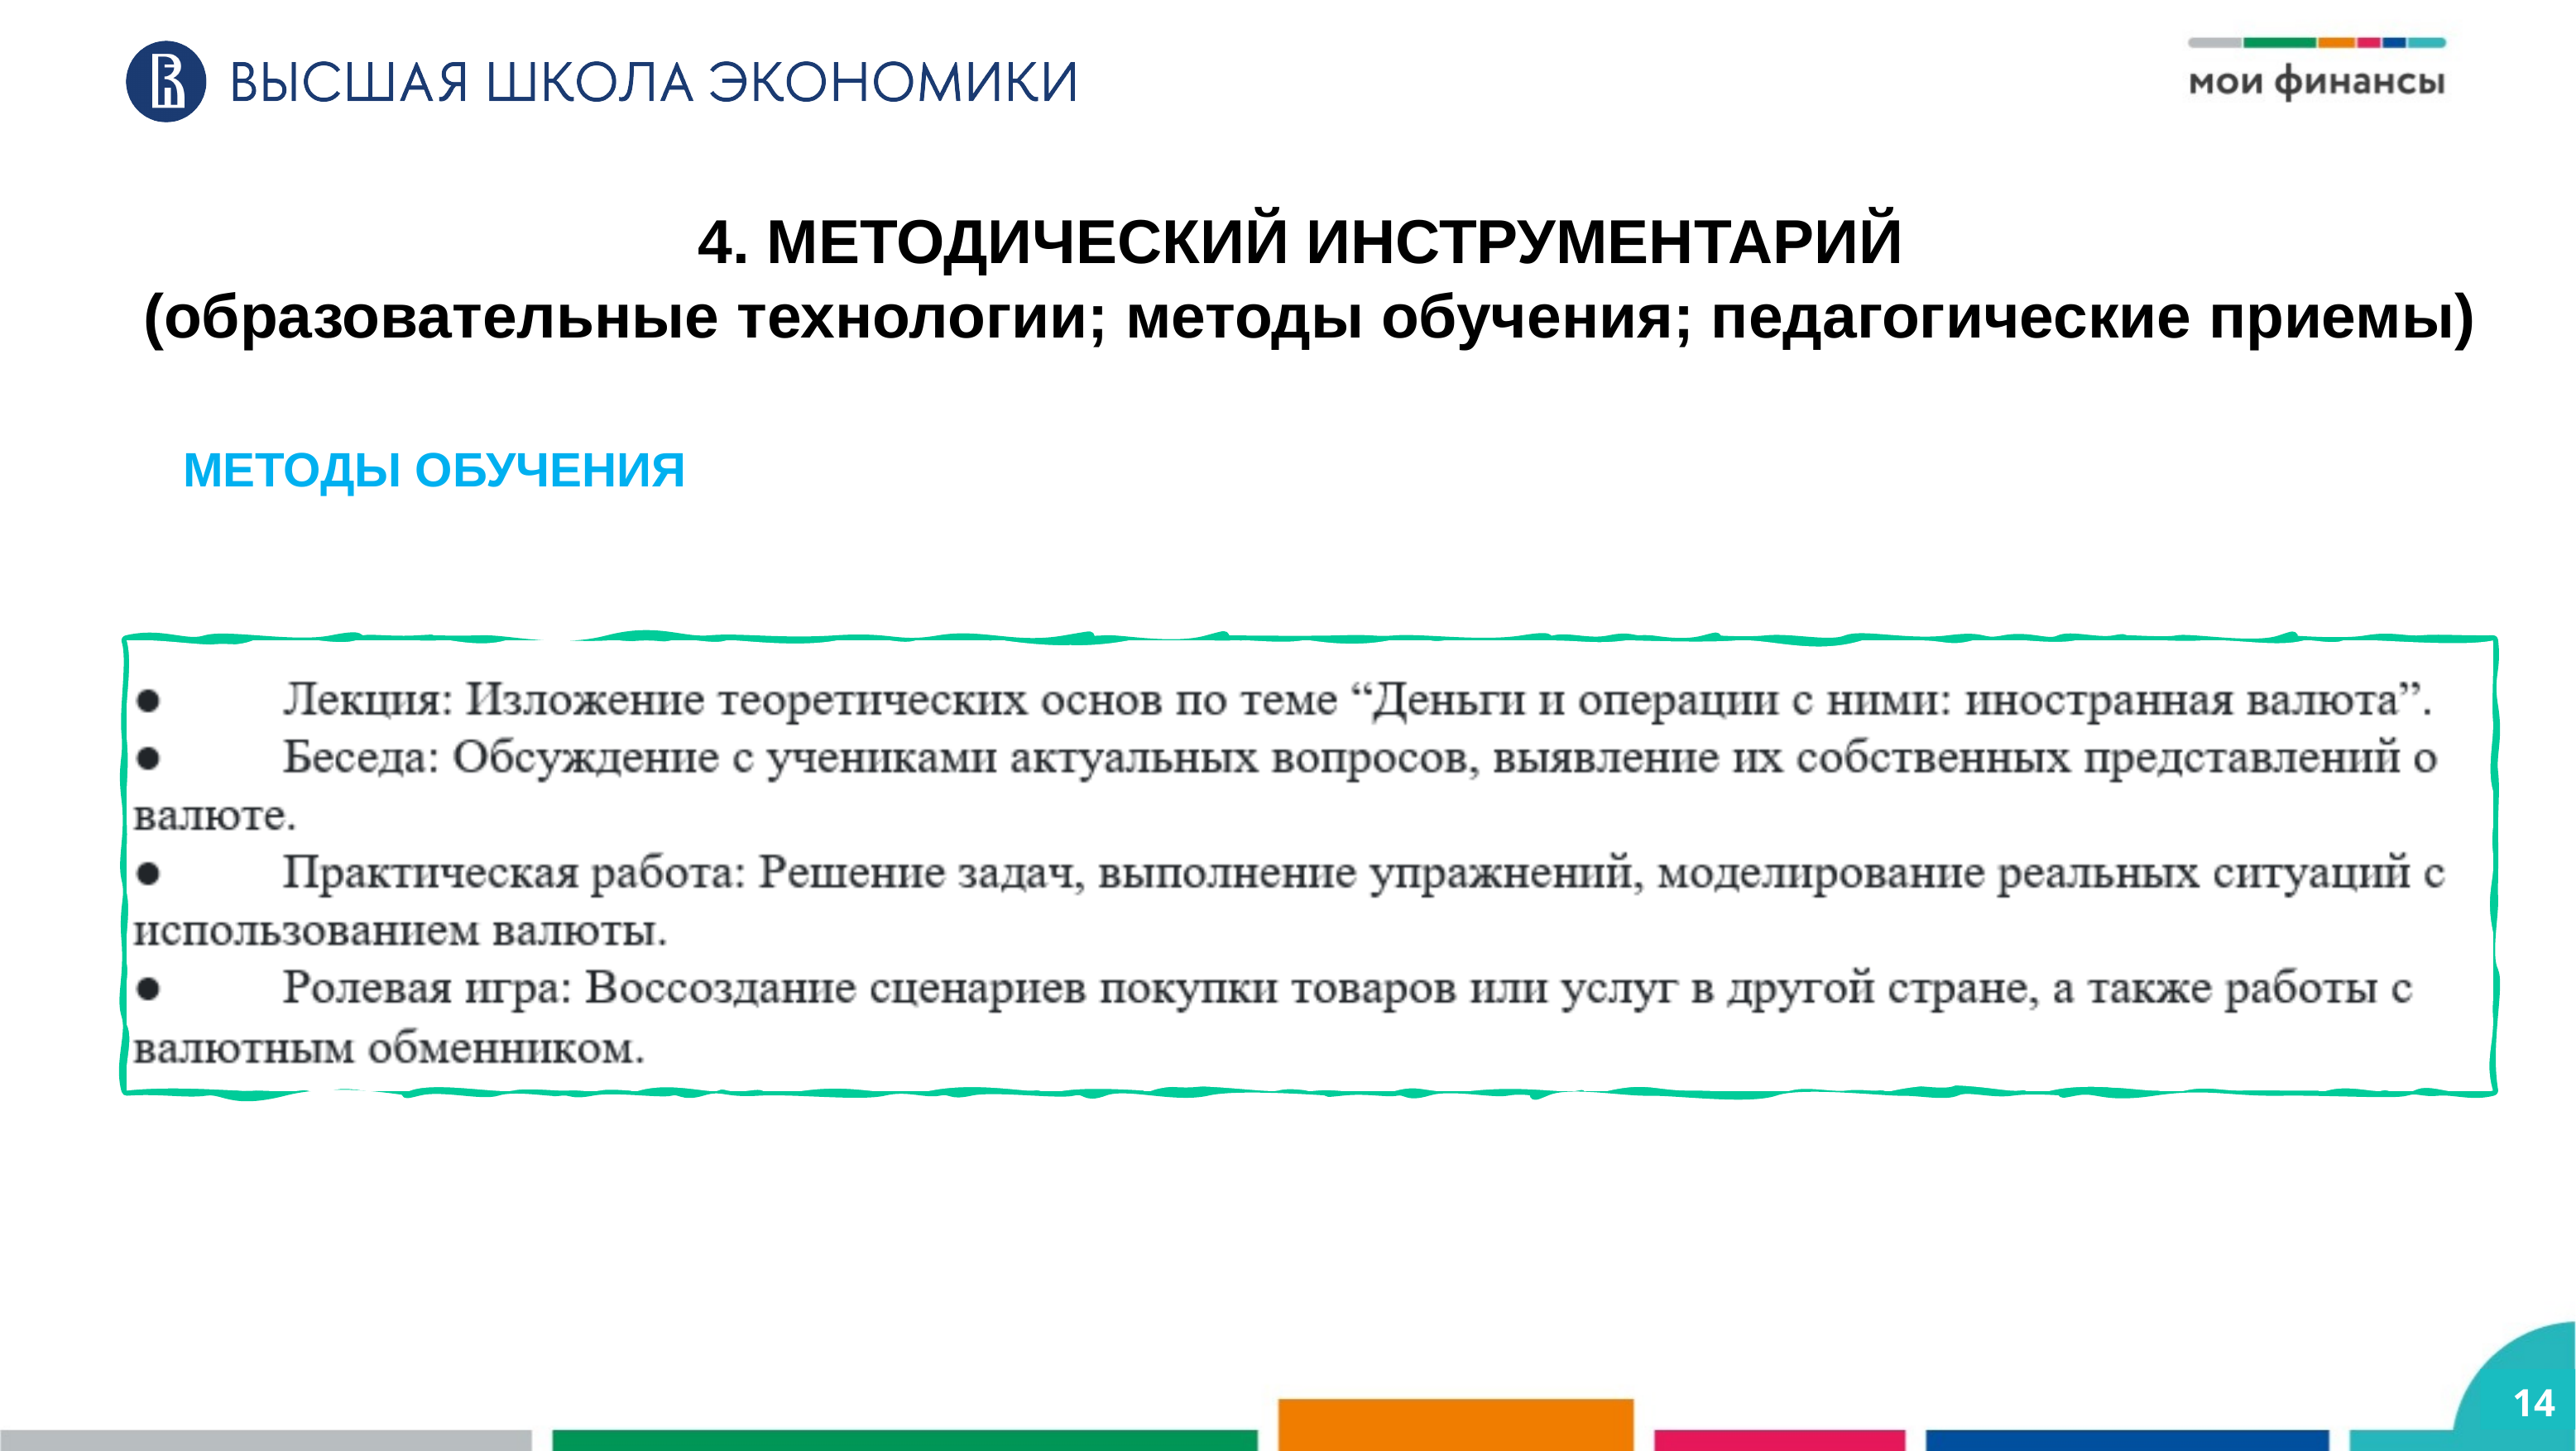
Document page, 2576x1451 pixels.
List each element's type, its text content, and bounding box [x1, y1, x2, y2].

picture [0, 0, 2576, 1451]
text_box МЕТОДЫ ОБУЧЕНИЯ [170, 432, 763, 503]
text_box 4. МЕТОДИЧЕСКИЙ ИНСТРУМЕНТАРИЙ (образовательные технологии; методы обучения; педагогические приемы) [44, 192, 2576, 361]
text_box 14 [2480, 1368, 2576, 1430]
